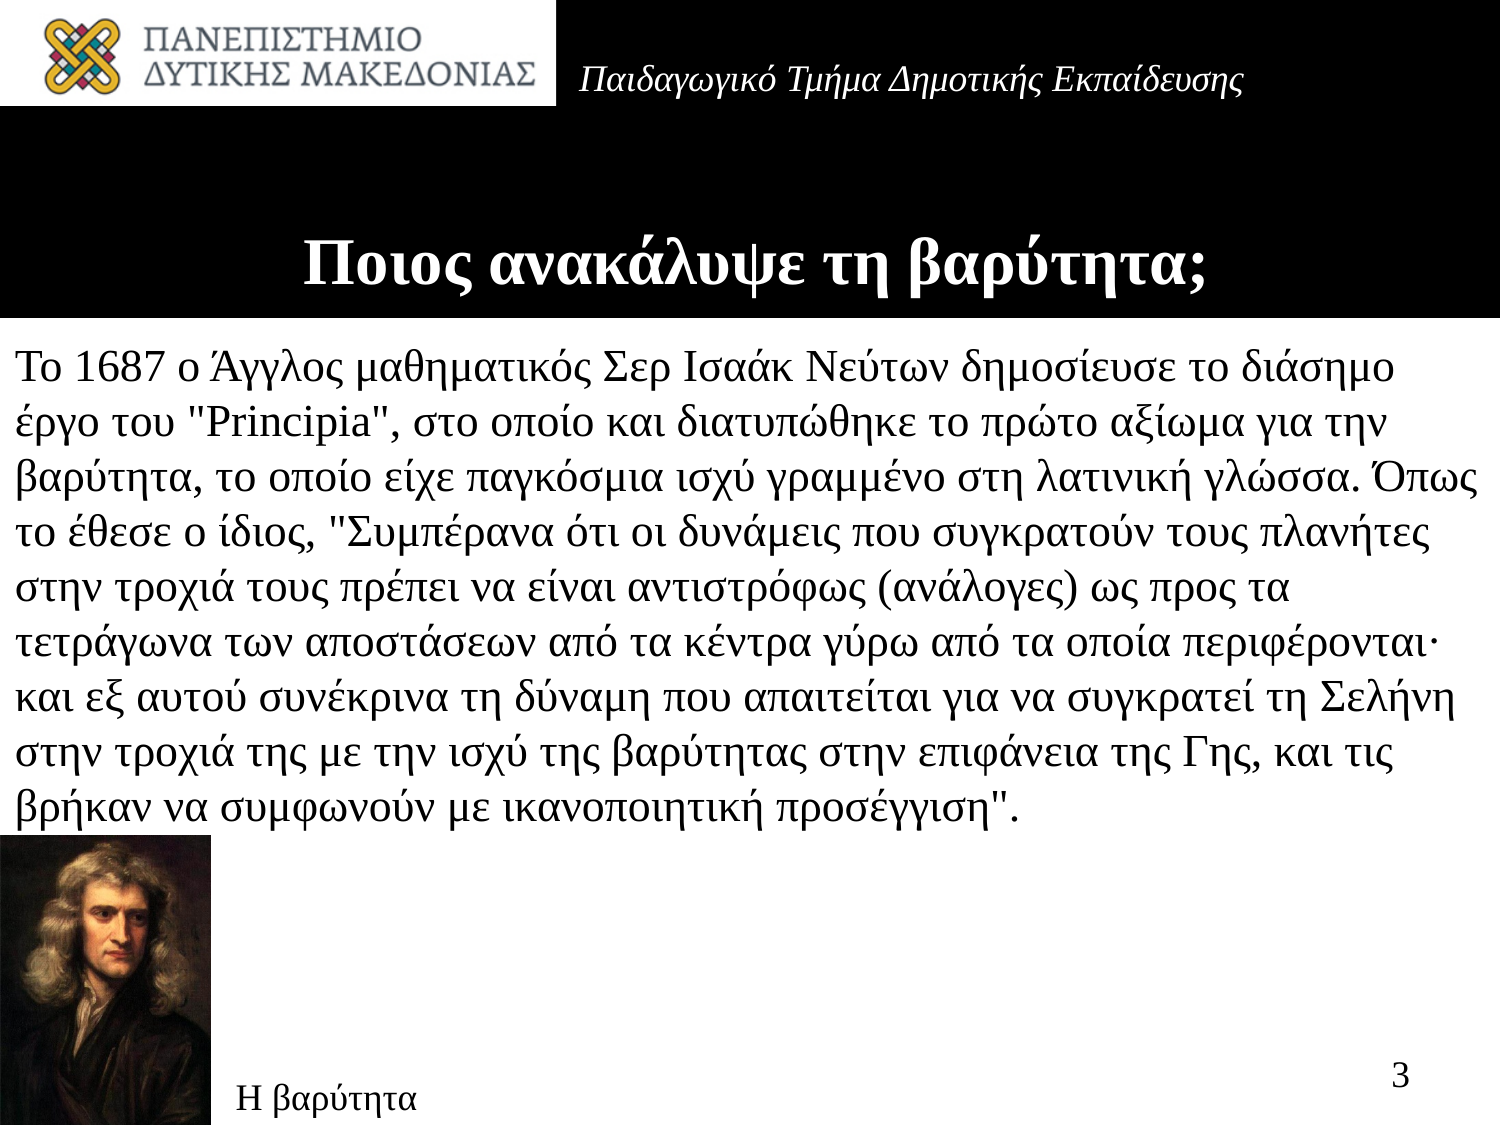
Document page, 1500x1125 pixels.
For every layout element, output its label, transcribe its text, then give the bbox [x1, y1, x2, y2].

footer Η βαρύτητα [215, 1065, 569, 1125]
text_box Παιδαγωγικό Τμήμα Δημοτικής Εκπαίδευσης [564, 46, 1260, 107]
title Ποιος ανακάλυψε τη βαρύτητα; [82, 164, 1432, 328]
picture [0, 0, 557, 106]
picture [0, 834, 212, 1125]
text_box Το 1687 ο Άγγλος μαθηματικός Σερ Ισαάκ Νεύτων δημοσίευσε το διάσημο έργο του "Principia", στο οποίο και διατυπώθηκε το πρώτο αξίωμα για την βαρύτητα, το οποίο είχε παγκόσμια ισχύ γραμμένο στη λατινική γλώσσα. Όπως το έθεσε ο ίδιος, "Συμπέρανα ότι οι δυνάμεις που συγκρατούν τους πλανήτες στην τροχιά τους πρέπει να είναι αντιστρόφως (ανάλογες) ως προς τα τετράγωνα των αποστάσεων από τα κέντρα γύρω από τα οποία περιφέρονται· και εξ αυτού συνέκρινα τη δύναμη που απαιτείται για να συγκρατεί τη Σελήνη στην τροχιά της με την ισχύ της βαρύτητας στην επιφάνεια της Γης, και τις βρήκαν να συμφωνούν με ικανοποιητική προσέγγιση". [0, 328, 1500, 838]
slide_number 3 [1074, 1042, 1425, 1103]
text_box [0, 0, 1500, 318]
